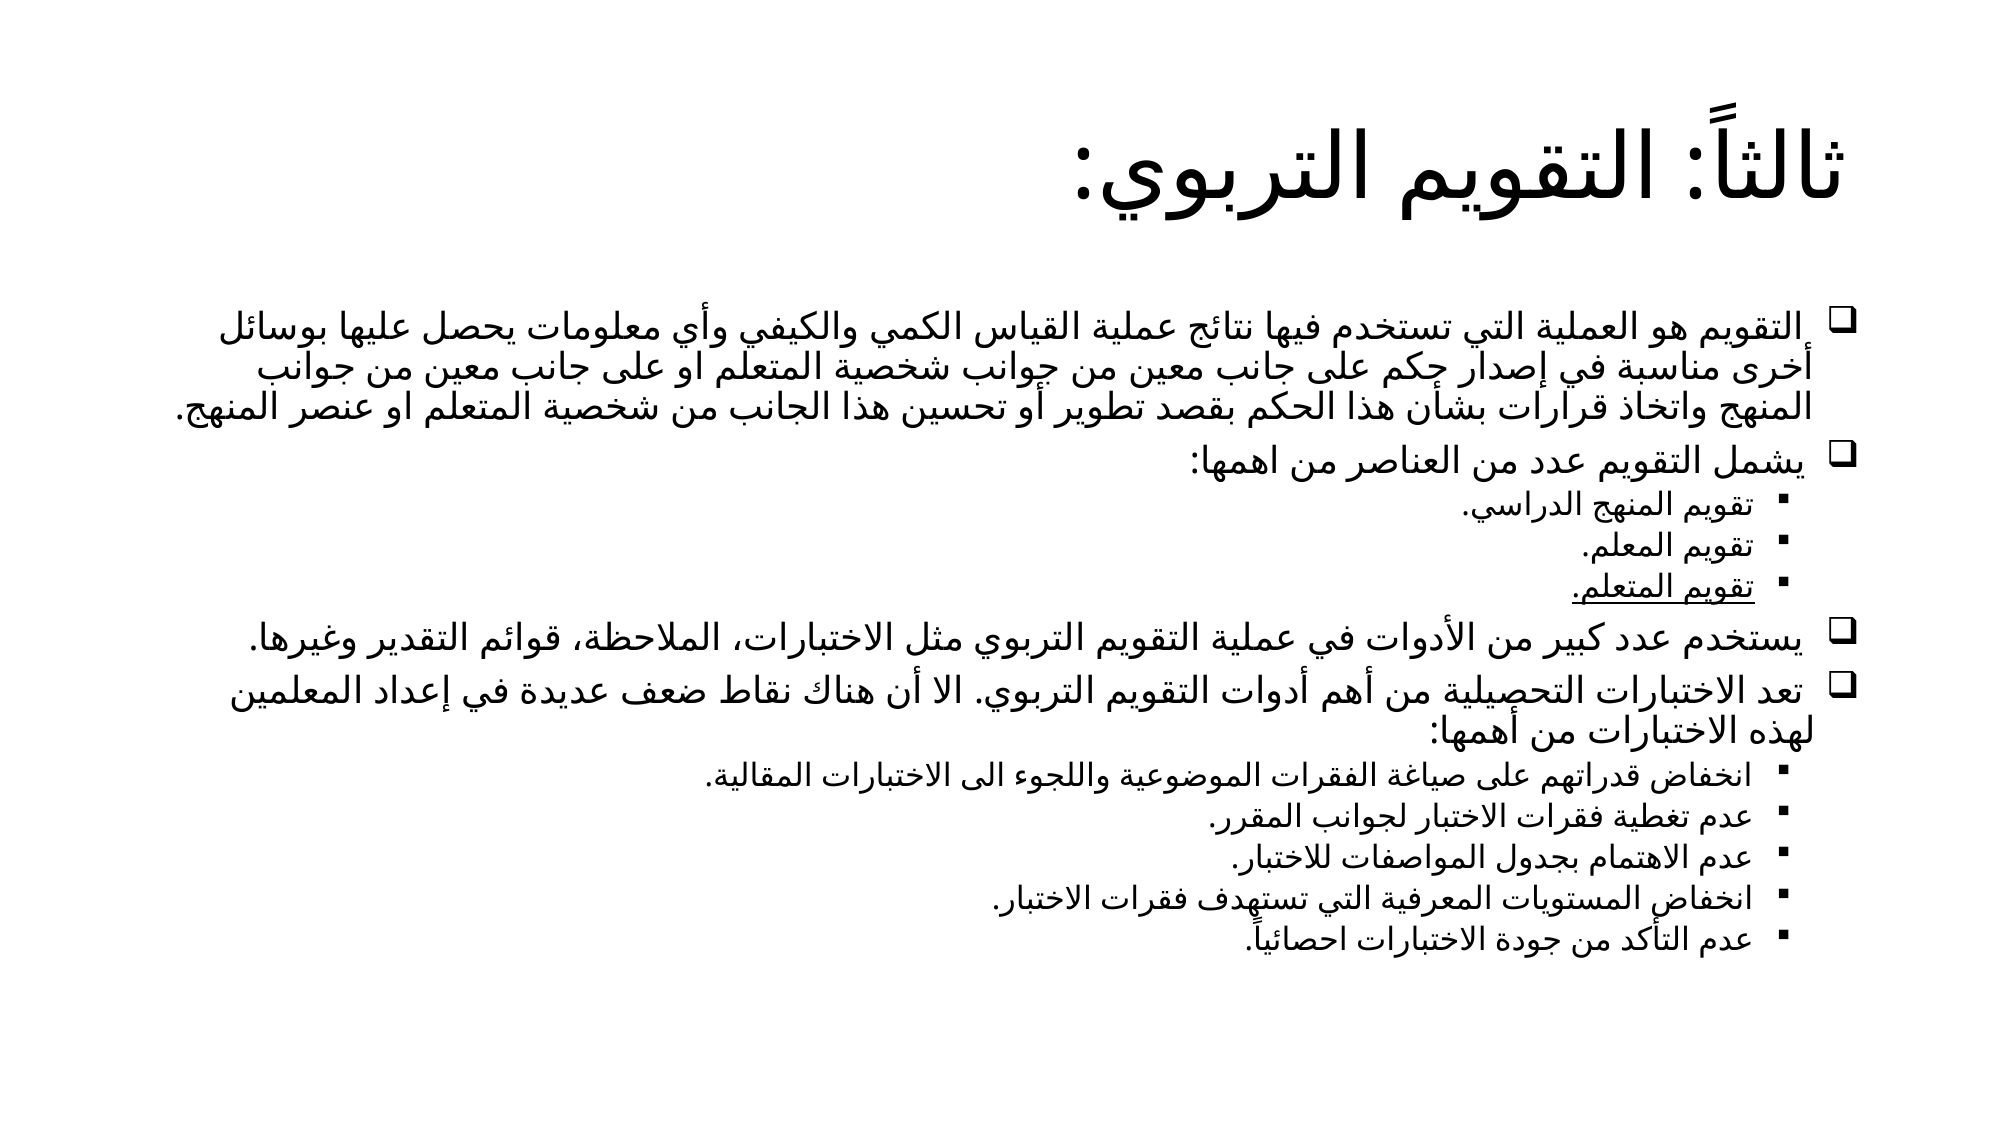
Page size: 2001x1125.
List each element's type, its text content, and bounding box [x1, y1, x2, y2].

title ثالثاً: التقويم التربوي: [137, 59, 1863, 278]
list التقويم هو العملية التي تستخدم فيها نتائج عملية القياس الكمي والكيفي وأي معلومات يحصل عليها بوسائل أخرى مناسبة في إصدار حكم على جانب معين من جوانب شخصية المتعلم او على جانب معين من جوانب المنهج واتخاذ قرارات بشأن هذا الحكم بقصد تطوير أو تحسين هذا الجانب من شخصية المتعلم او عنصر المنهج. يشمل التقويم عدد من العناصر من اهمها: تقويم المنهج الدراسي. تقويم المعلم. تقويم المتعلم. يستخدم عدد كبير من الأدوات في عملية التقويم التربوي مثل الاختبارات، الملاحظة، قوائم التقدير وغيرها. تعد الاختبارات التحصيلية من أهم أدوات التقويم التربوي. الا أن هناك نقاط ضعف عديدة في إعداد المعلمين لهذه الاختبارات من أهمها: انخفاض قدراتهم على صياغة الفقرات الموضوعية واللجوء الى الاختبارات المقالية. عدم تغطية فقرات الاختبار لجوانب المقرر. عدم الاهتمام بجدول المواصفات للاختبار. انخفاض المستويات المعرفية التي تستهدف فقرات الاختبار. عدم التأكد من جودة الاختبارات احصائياً. [137, 299, 1863, 1014]
